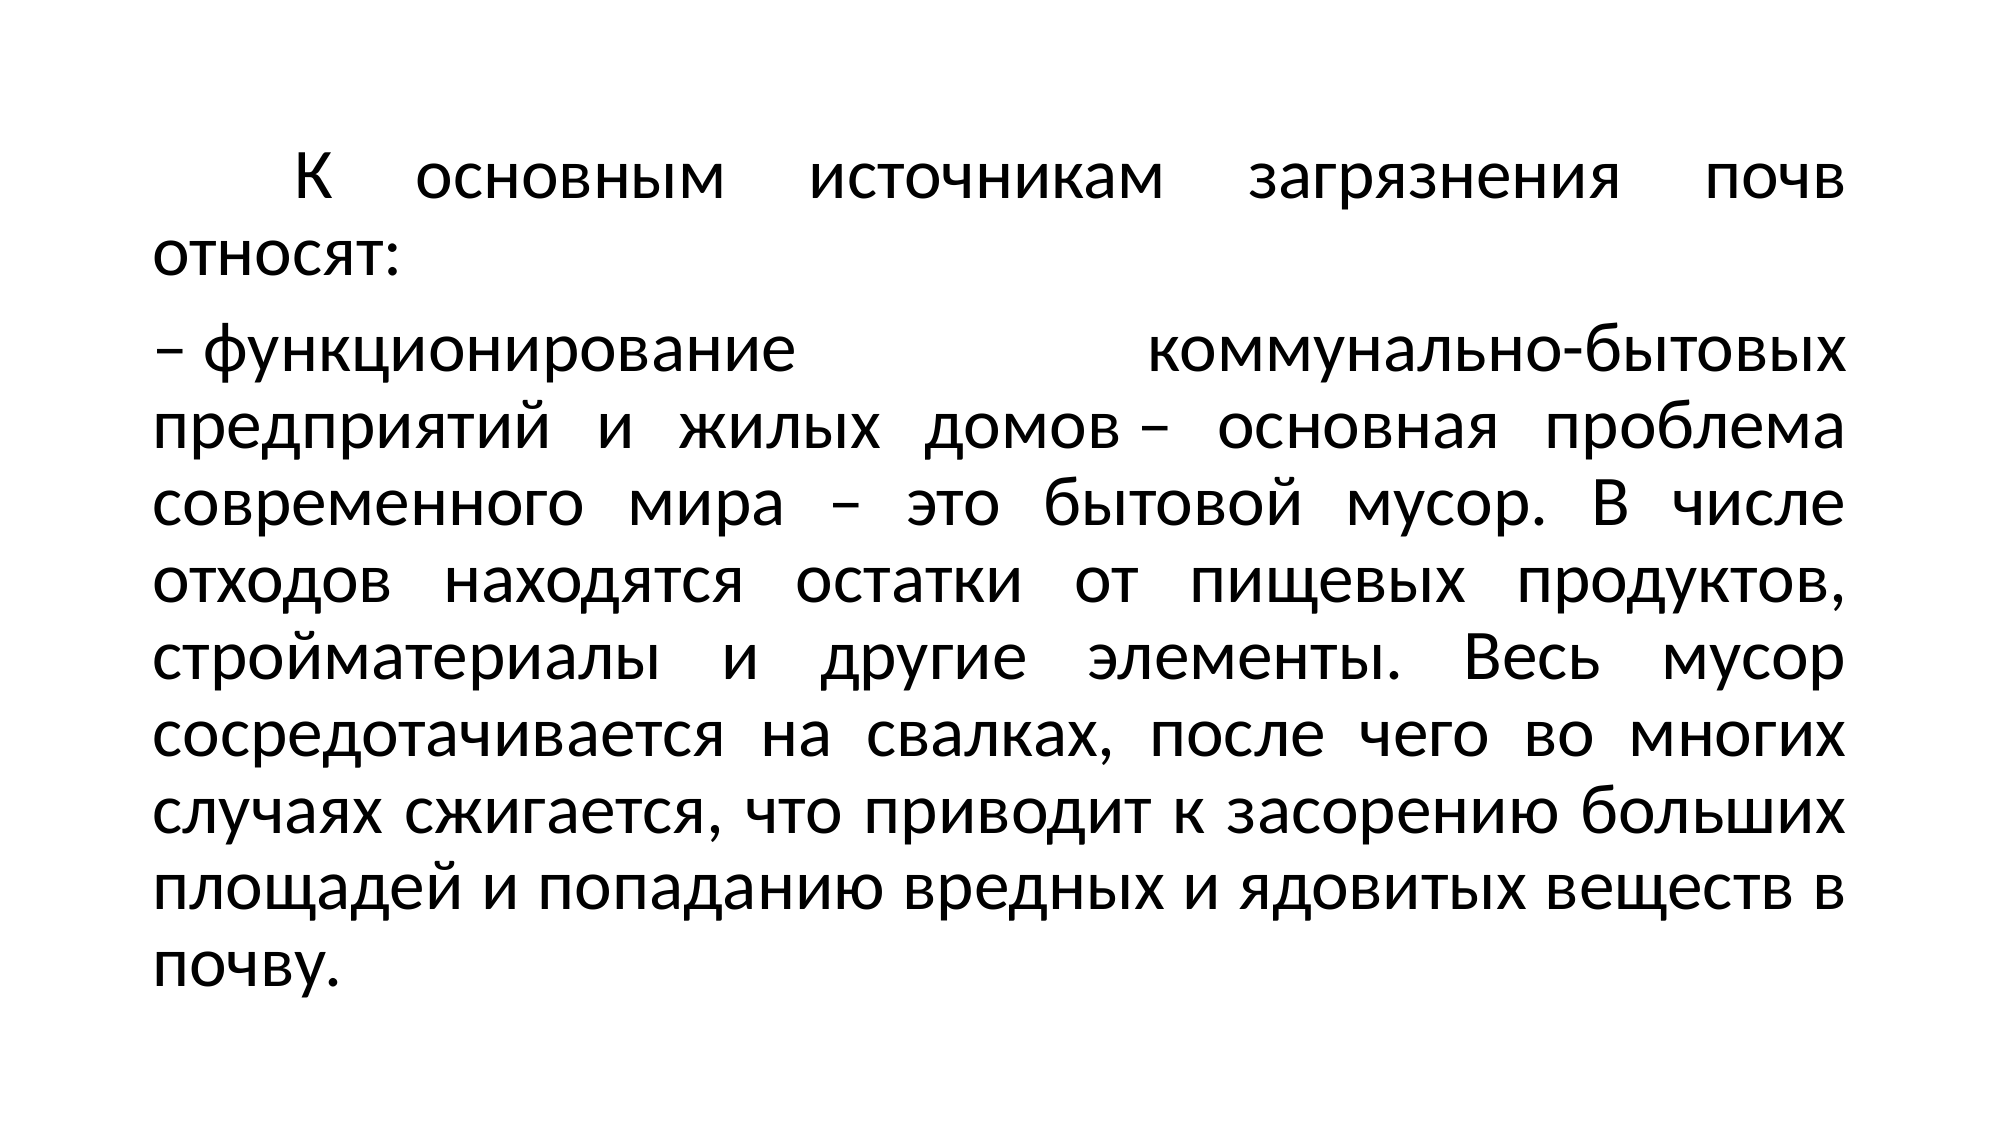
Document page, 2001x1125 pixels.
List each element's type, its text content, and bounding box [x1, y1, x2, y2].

list К основным источникам загрязнения почв относят: – функционирование коммунально-бытовых предприятий и жилых домов – основная проблема современного мира – это бытовой мусор. В числе отходов находятся остатки от пищевых продуктов, стройматериалы и другие элементы. Весь мусор сосредотачивается на свалках, после чего во многих случаях сжигается, что приводит к засорению больших площадей и попаданию вредных и ядовитых веществ в почву. [137, 129, 1863, 1014]
